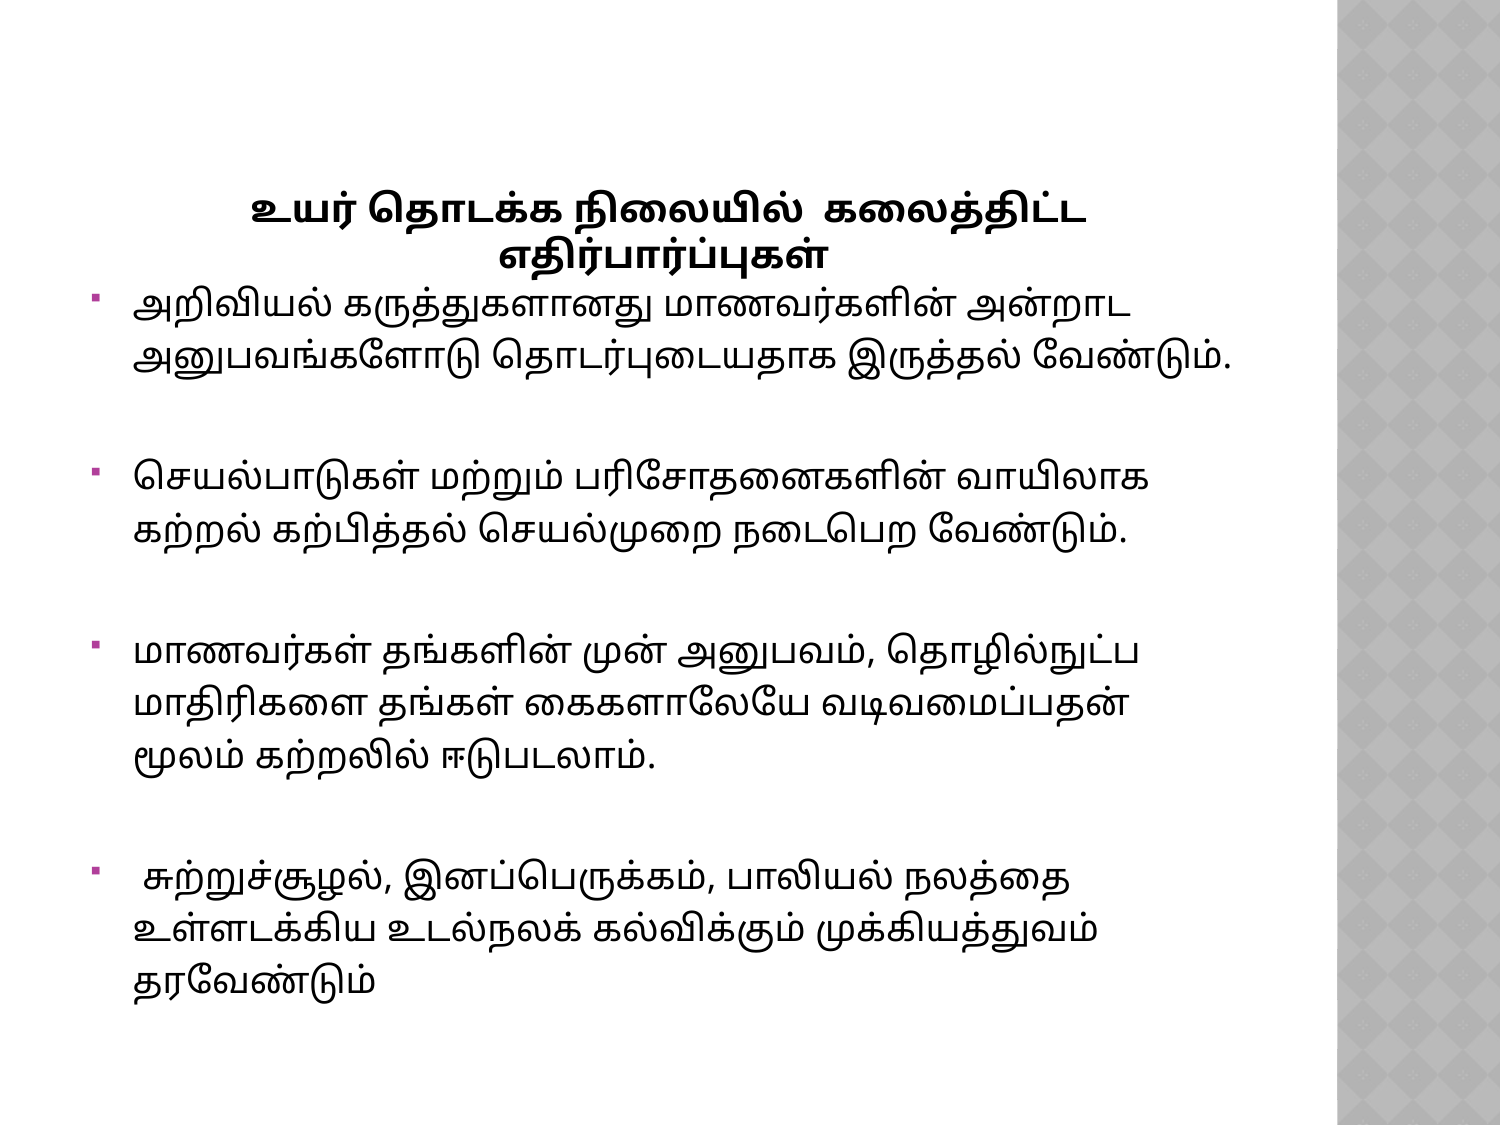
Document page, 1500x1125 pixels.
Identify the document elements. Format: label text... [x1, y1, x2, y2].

title உயர் தொடக்க நிலையில் கலைத்திட்ட எதிர்பார்ப்புகள் [75, 0, 1263, 264]
list அறிவியல் கருத்துகளானது மாணவர்களின் அன்றாட அனுபவங்களோடு தொடர்புடையதாக இருத்தல் வேண்டும். செயல்பாடுகள் மற்றும் பரிசோதனைகளின் வாயிலாக கற்றல் கற்பித்தல் செயல்முறை நடைபெற வேண்டும். மாணவர்கள் தங்களின் முன் அனுபவம், தொழில்நுட்ப மாதிரிகளை தங்கள் கைகளாலேயே வடிவமைப்பதன் மூலம் கற்றலில் ஈடுபடலாம். சுற்றுச்சூழல், இனப்பெருக்கம், பாலியல் நலத்தை உள்ளடக்கிய உடல்நலக் கல்விக்கும் முக்கியத்துவம் தரவேண்டும் [75, 264, 1263, 1059]
